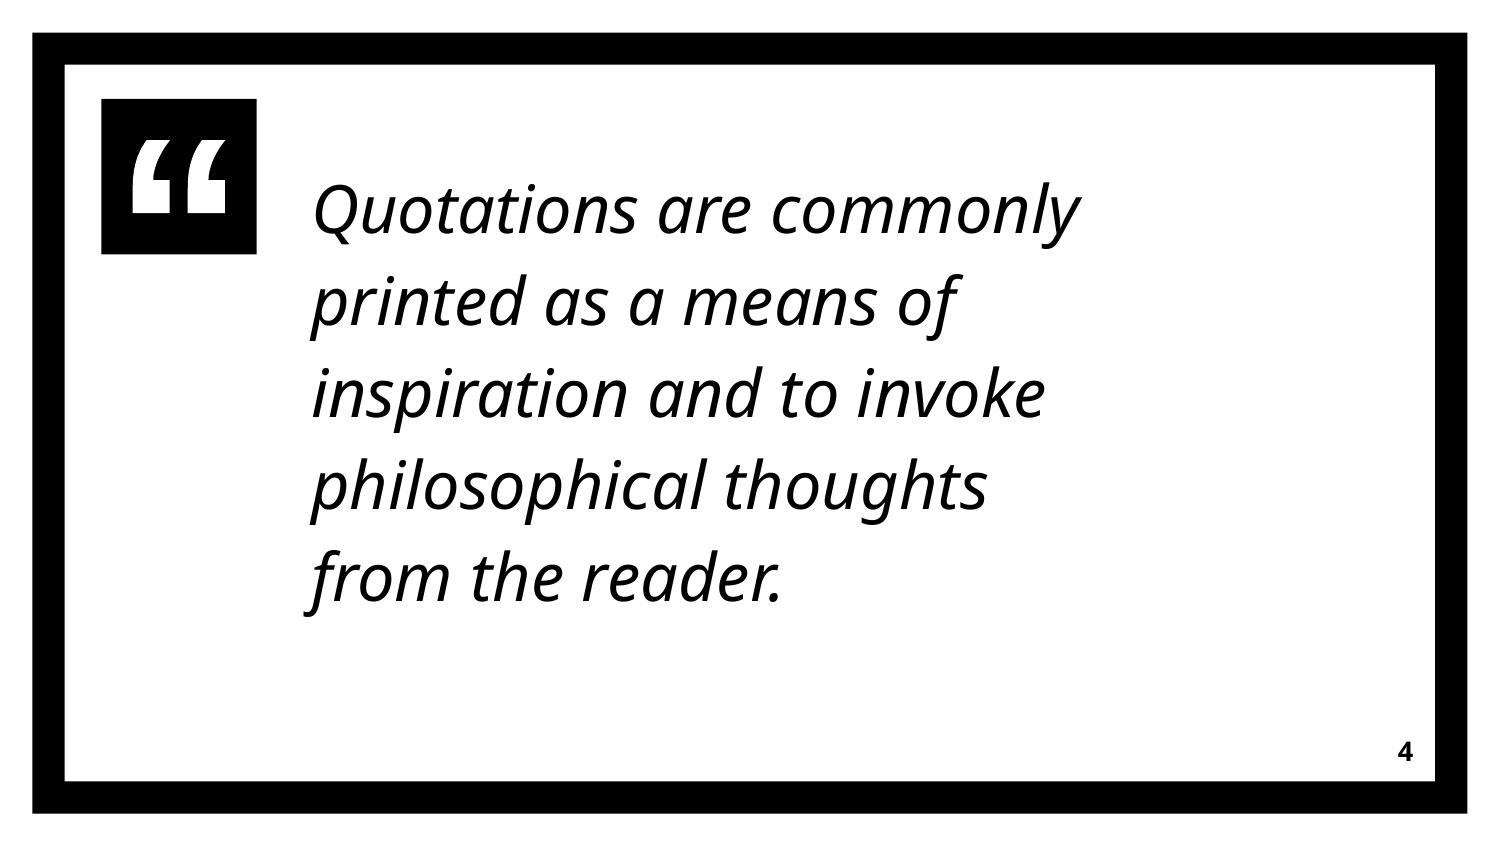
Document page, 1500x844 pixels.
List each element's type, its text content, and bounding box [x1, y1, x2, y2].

list Quotations are commonly printed as a means of inspiration and to invoke philosophical thoughts from the reader. [296, 140, 1142, 716]
slide_number 4 [1338, 720, 1429, 786]
